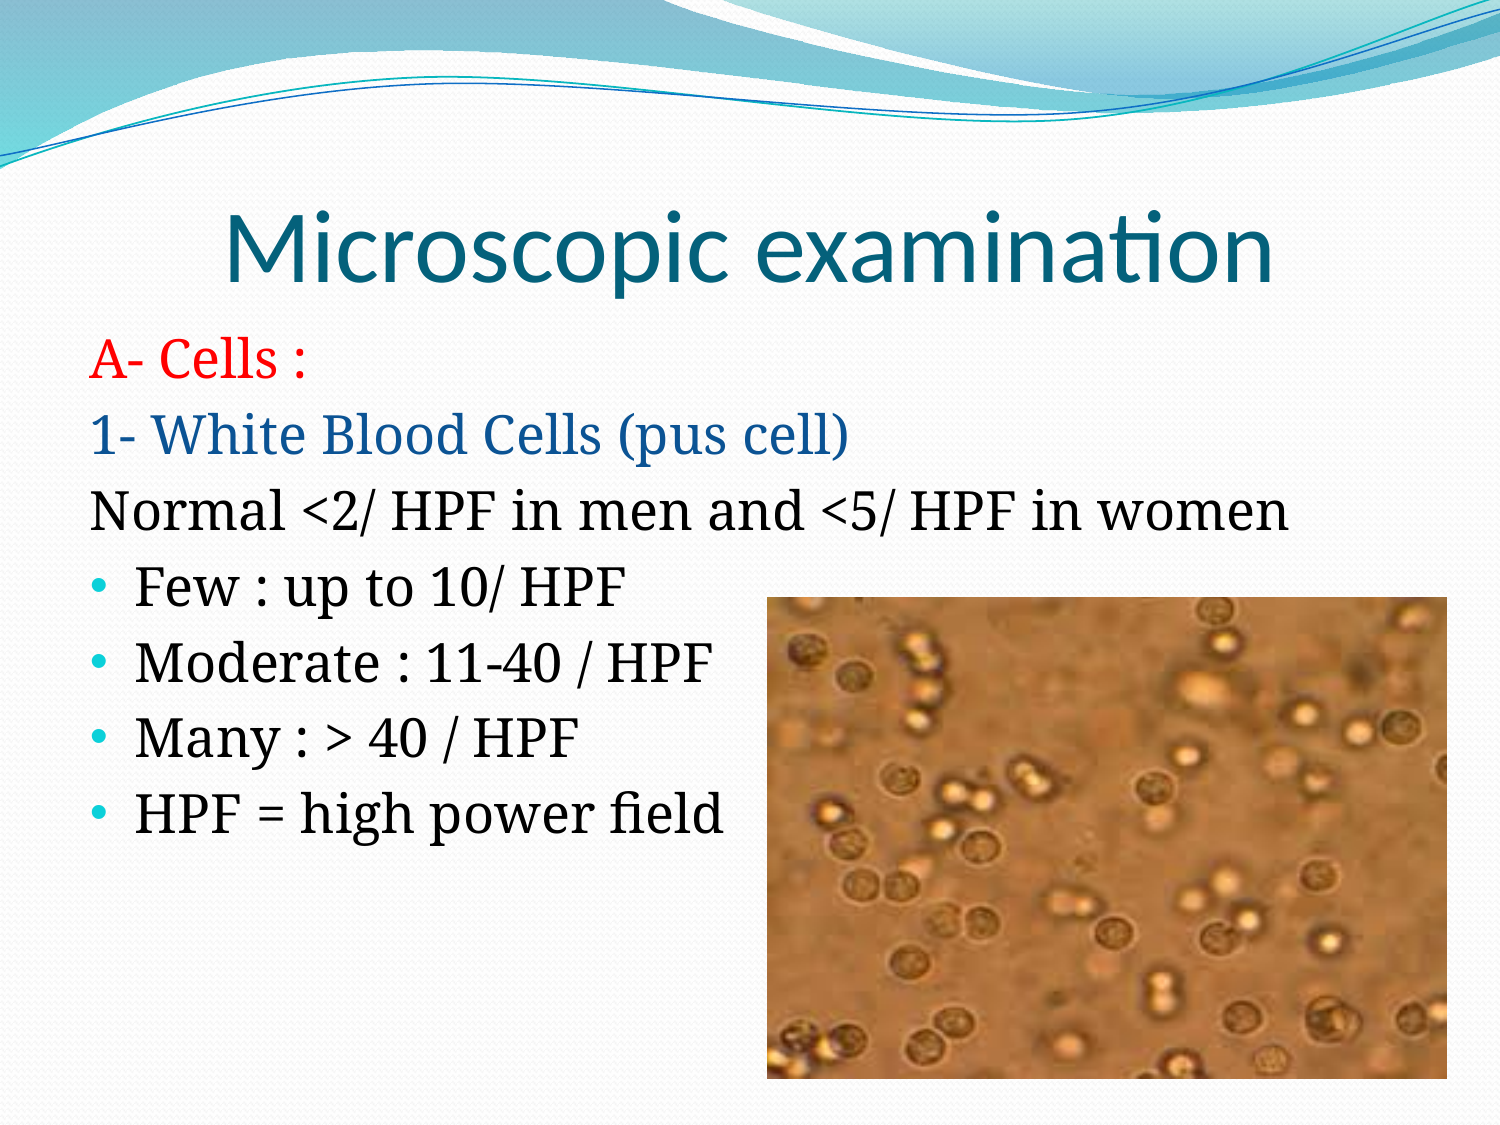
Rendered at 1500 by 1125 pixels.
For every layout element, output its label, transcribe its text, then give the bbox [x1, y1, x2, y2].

title Microscopic examination [75, 115, 1425, 303]
list A- Cells : 1- White Blood Cells (pus cell) Normal <2/ HPF in men and <5/ HPF in women Few : up to 10/ HPF Moderate : 11-40 / HPF Many : > 40 / HPF HPF = high power field [75, 317, 1425, 1038]
picture [766, 597, 1448, 1079]
